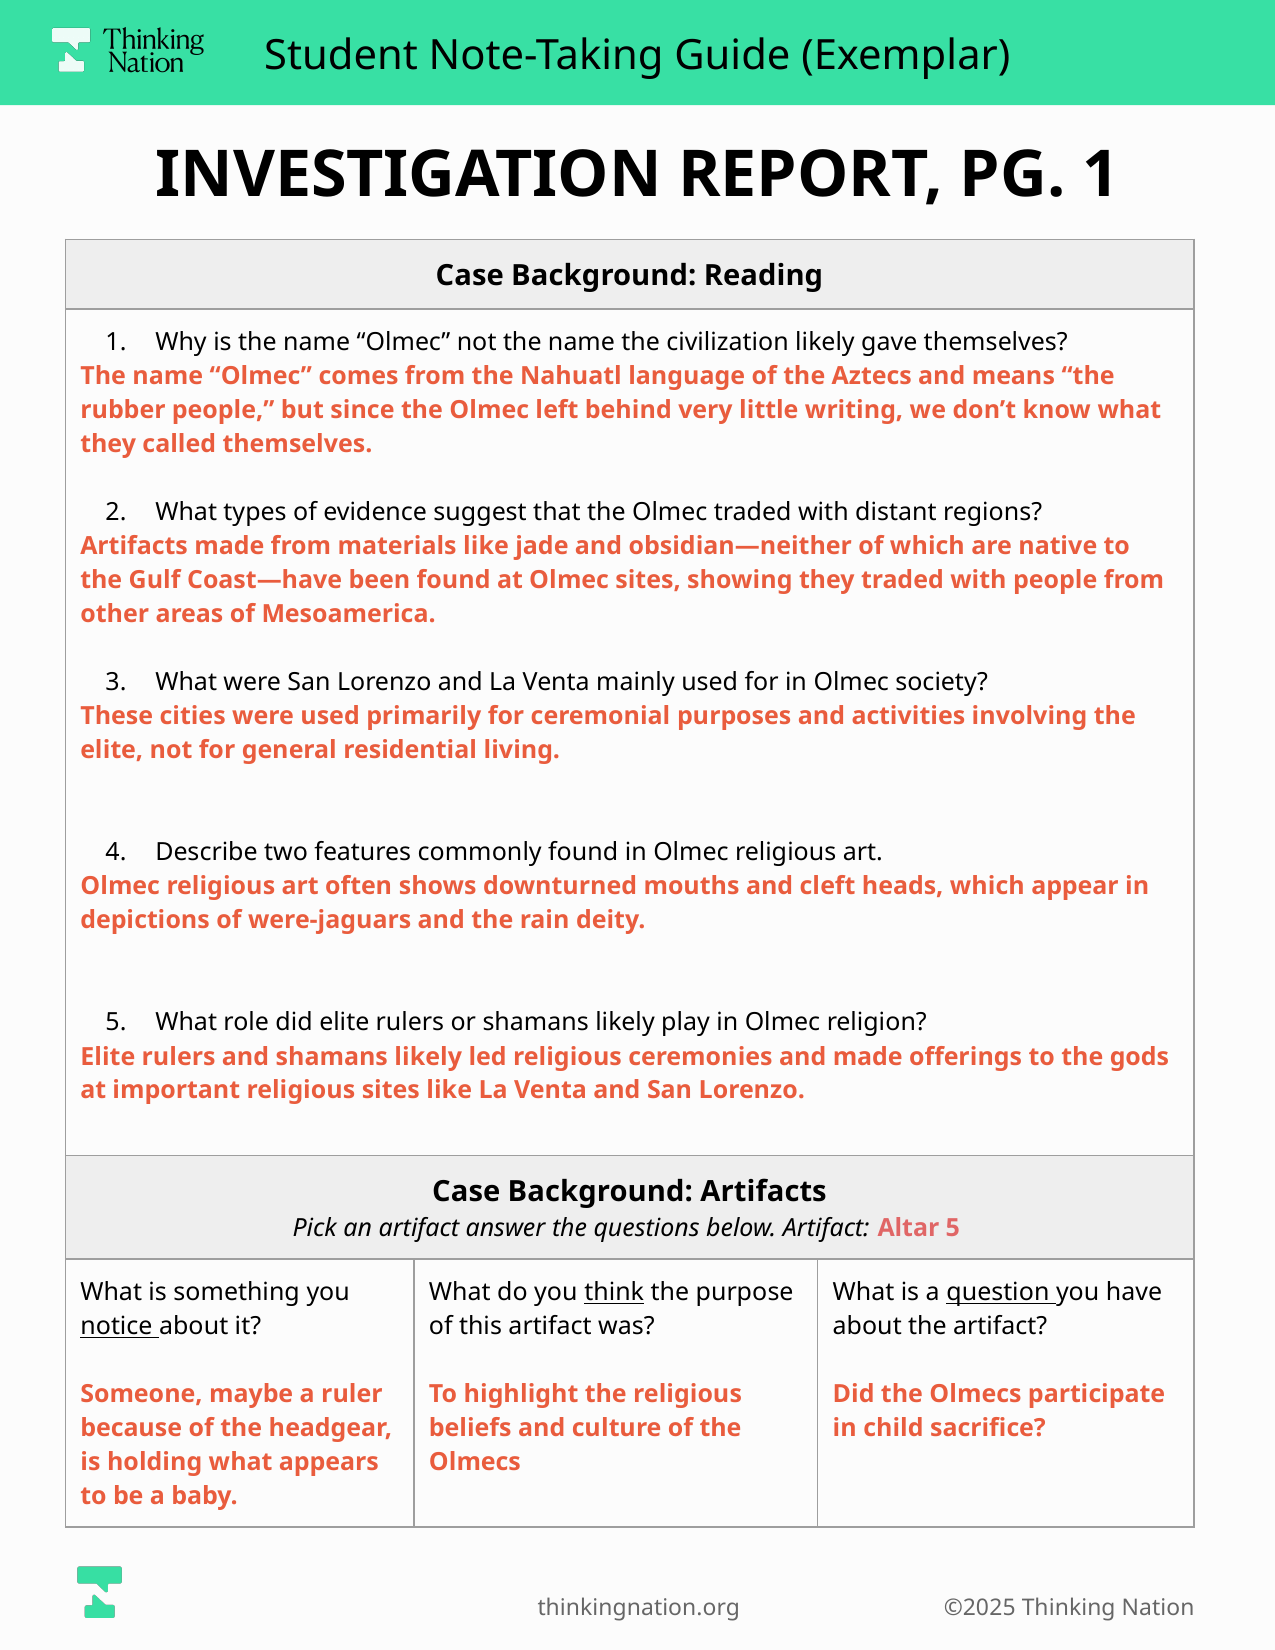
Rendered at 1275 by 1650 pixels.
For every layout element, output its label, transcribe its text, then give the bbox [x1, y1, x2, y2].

text_box ©2025 Thinking Nation [909, 1576, 1211, 1628]
picture [35, 13, 210, 87]
picture [63, 1556, 135, 1628]
table_header Case Background: Reading [66, 240, 1193, 308]
table_cell Why is the name “Olmec” not the name the civilization likely gave themselves? The name “Olmec” comes from the Nahuatl language of the Aztecs and means “the rubber people,” but since the Olmec left behind very little writing, we don’t know what they called themselves. What types of evidence suggest that the Olmec traded with distant regions? Artifacts made from materials like jade and obsidian—neither of which are native to the Gulf Coast—have been found at Olmec sites, showing they traded with people from other areas of Mesoamerica. What were San Lorenzo and La Venta mainly used for in Olmec society? These cities were used primarily for ceremonial purposes and activities involving the elite, not for general residential living. Describe two features commonly found in Olmec religious art. Olmec religious art often shows downturned mouths and cleft heads, which appear in depictions of were-jaguars and the rain deity. What role did elite rulers or shamans likely play in Olmec religion? Elite rulers and shamans likely led religious ceremonies and made offerings to the gods at important religious sites like La Venta and San Lorenzo. [66, 310, 1193, 1155]
table_cell What do you think the purpose of this artifact was? To highlight the religious beliefs and culture of the Olmecs [415, 1260, 817, 1526]
text_box Student Note-Taking Guide (Exemplar) [0, 0, 1275, 106]
text_box thinkingnation.org [488, 1576, 790, 1628]
text_box INVESTIGATION REPORT, PG. 1 [128, 117, 1146, 223]
table_cell Case Background: Artifacts Pick an artifact answer the questions below. Artifact: Altar 5 [66, 1156, 1193, 1258]
table_cell What is a question you have about the artifact? Did the Olmecs participate in child sacrifice? [818, 1260, 1193, 1526]
table_cell What is something you notice about it? Someone, maybe a ruler because of the headgear, is holding what appears to be a baby. [66, 1260, 413, 1526]
